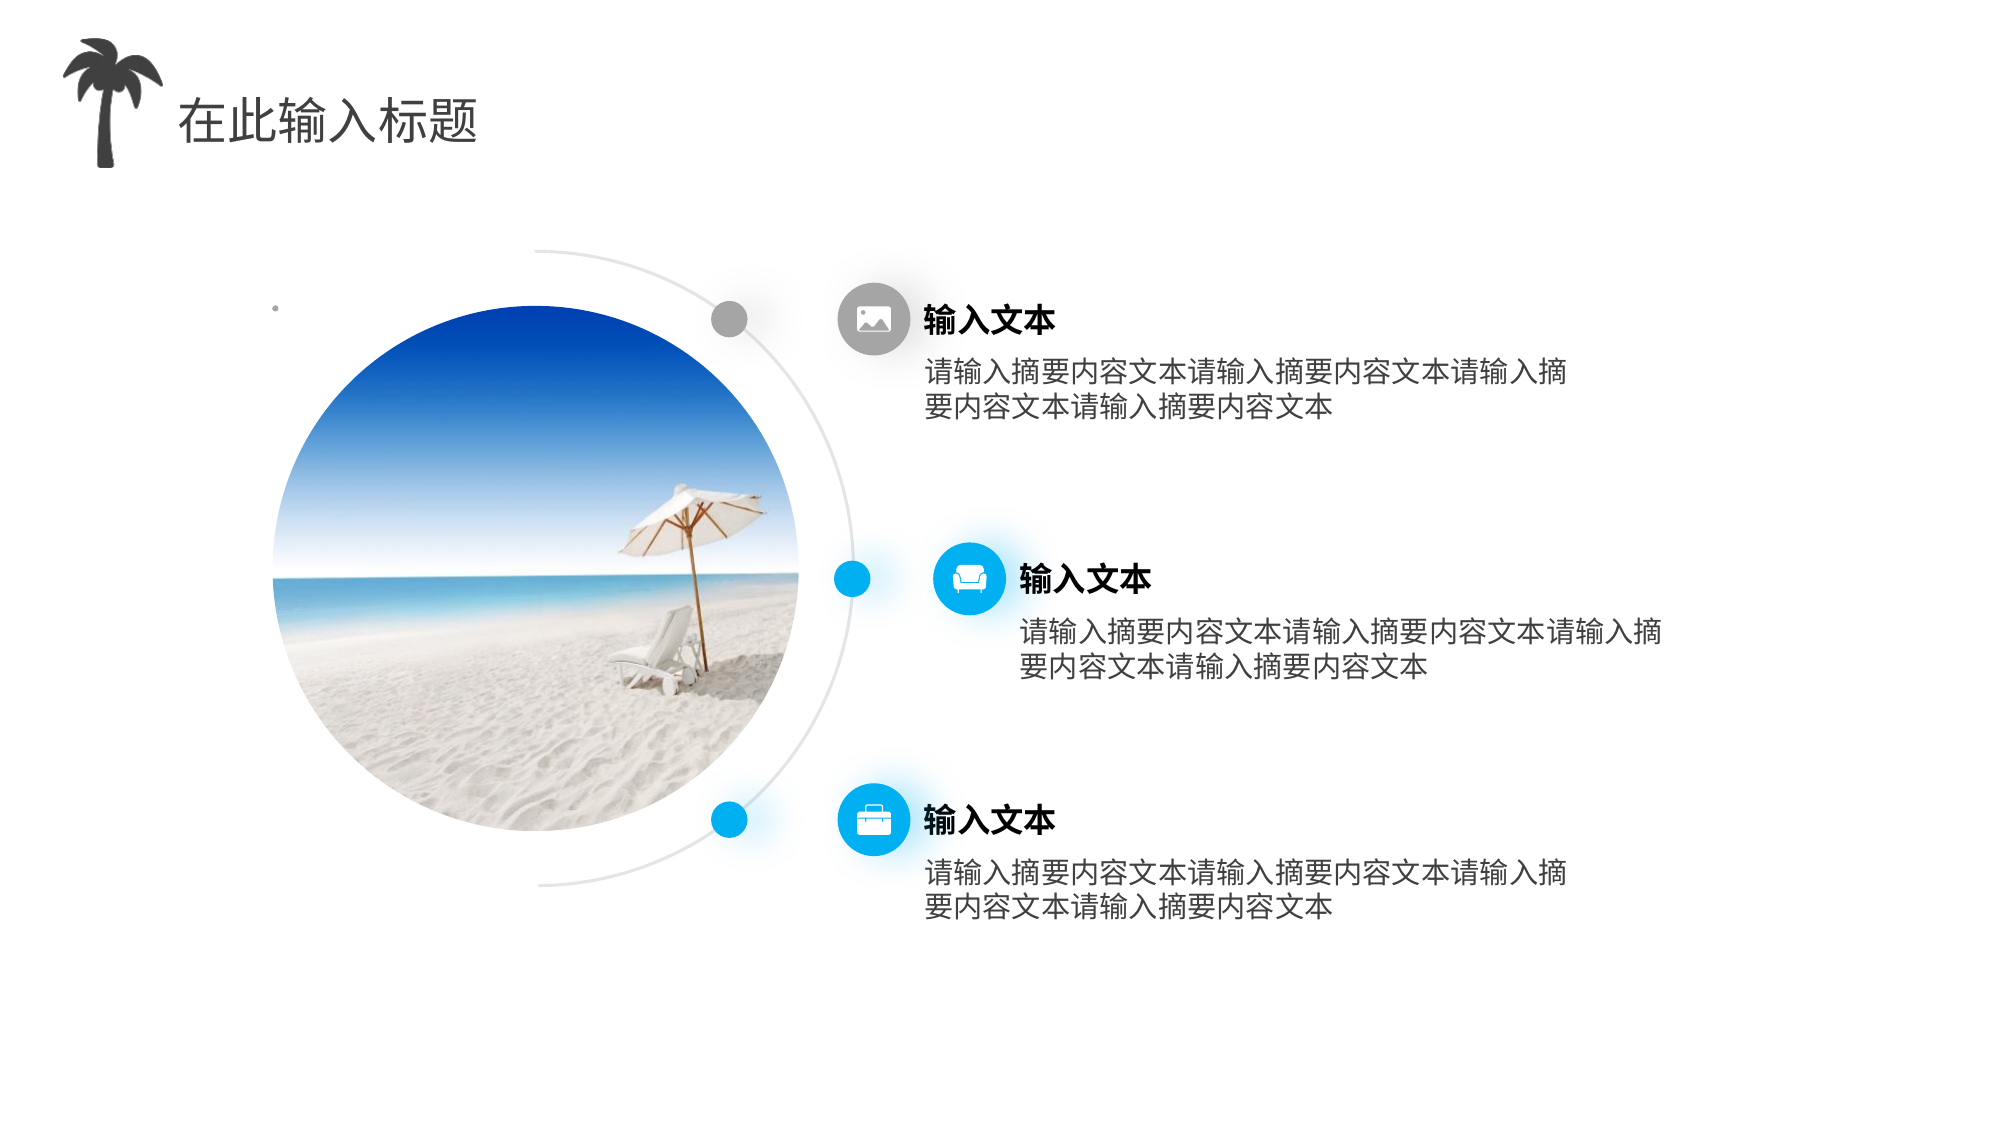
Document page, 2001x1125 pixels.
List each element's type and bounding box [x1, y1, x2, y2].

text_box [217, 251, 1682, 933]
text_box [37, 26, 495, 177]
